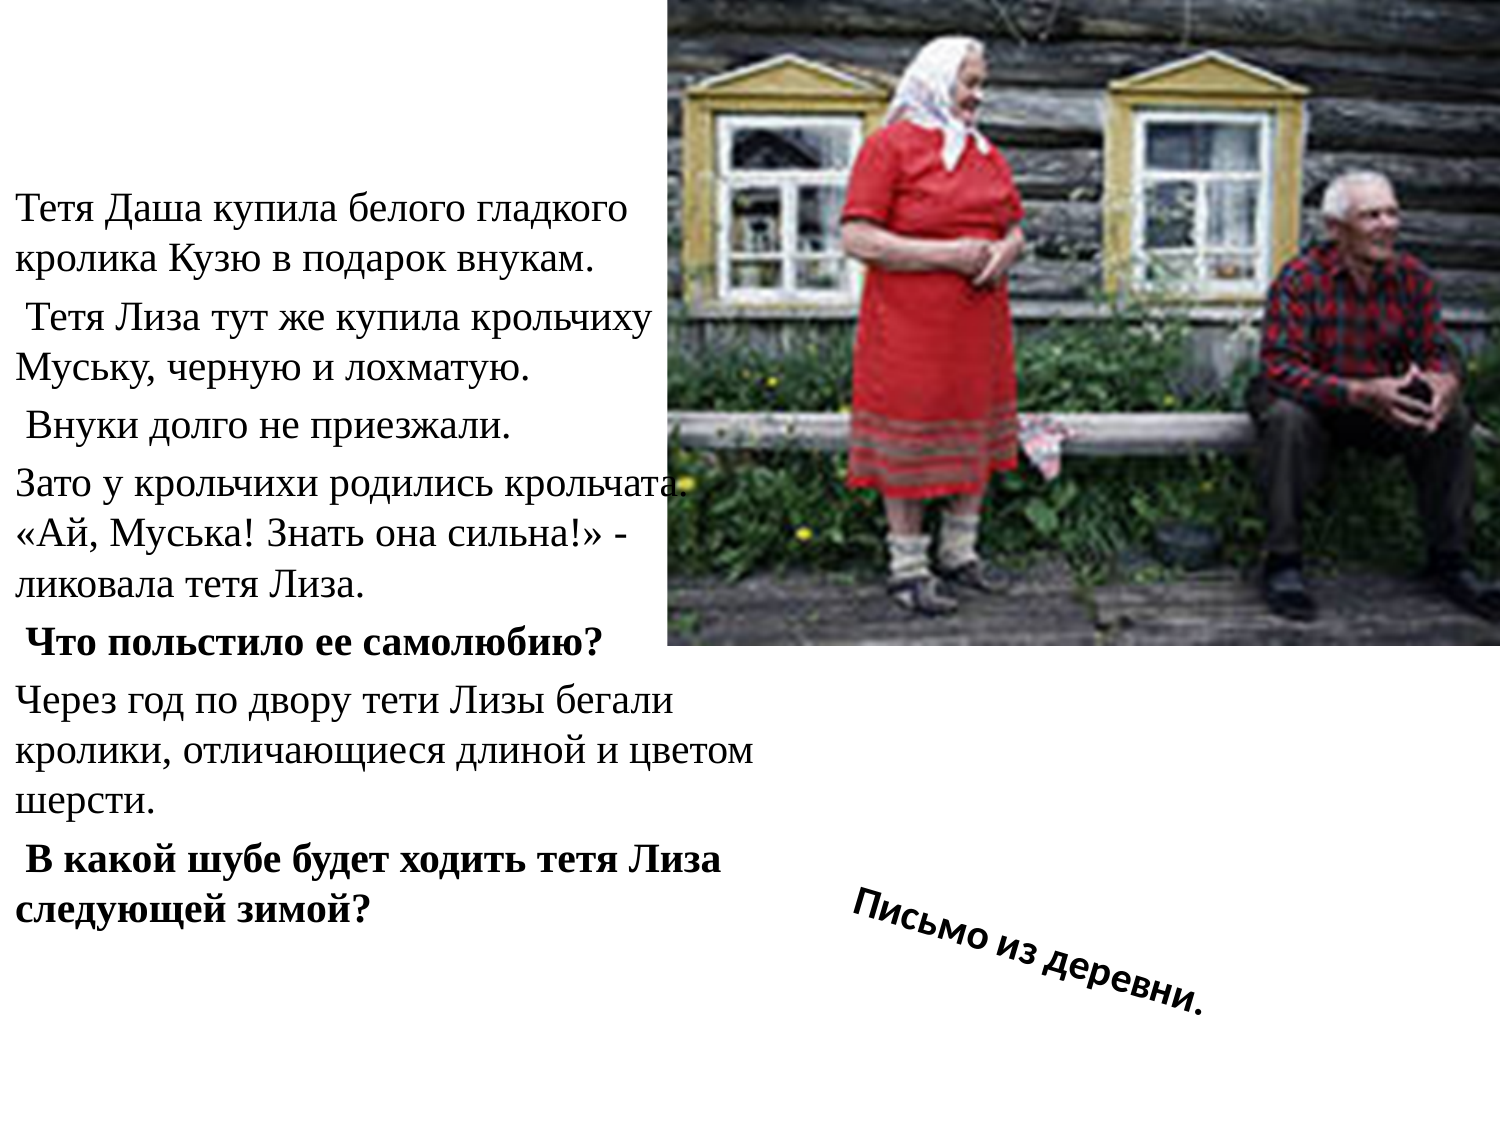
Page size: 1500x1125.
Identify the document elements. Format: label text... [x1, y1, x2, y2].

title Письмо из деревни. [832, 834, 1428, 1093]
list Тетя Даша купила белого гладкого кролика Кузю в подарок внукам. Тетя Лиза тут же купила крольчиху Муську, черную и лохматую. Внуки долго не приезжали. Зато у крольчихи родились крольчата. «Ай, Муська! Знать она сильна!» - ликовала тетя Лиза. Что польстило ее самолюбию? Через год по двору тети Лизы бегали кролики, отличающиеся длиной и цветом шерсти. В какой шубе будет ходить тетя Лиза следующей зимой? [0, 172, 780, 1125]
picture [667, 0, 1500, 646]
